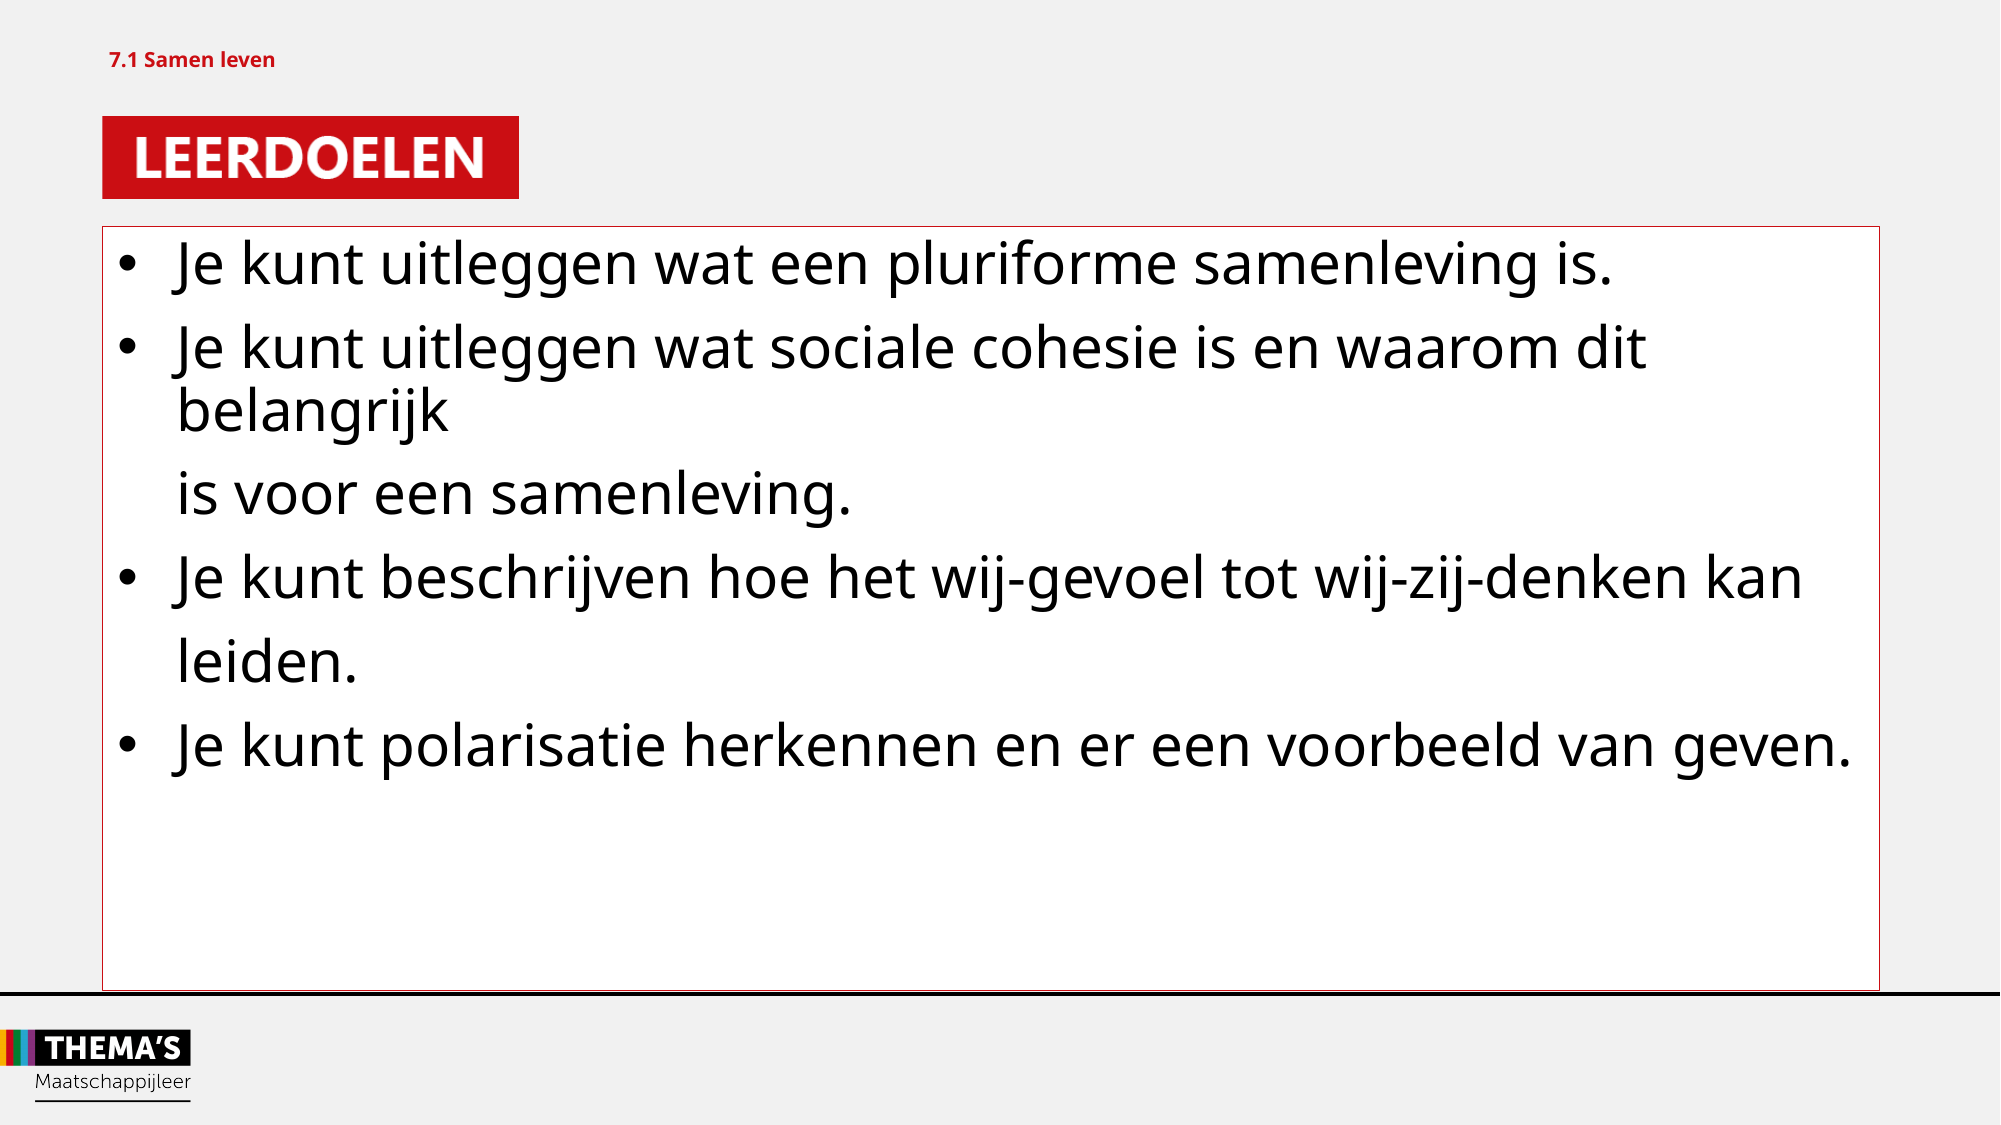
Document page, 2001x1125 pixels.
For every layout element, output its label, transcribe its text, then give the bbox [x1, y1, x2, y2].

list Je kunt uitleggen wat een pluriforme samenleving is. Je kunt uitleggen wat sociale cohesie is en waarom dit belangrijk is voor een samenleving. Je kunt beschrijven hoe het wij-gevoel tot wij-zij-denken kan leiden. Je kunt polarisatie herkennen en er een voorbeeld van geven. [102, 226, 1880, 991]
picture [0, 993, 203, 1125]
list 7.1 Samen leven [94, 33, 941, 88]
